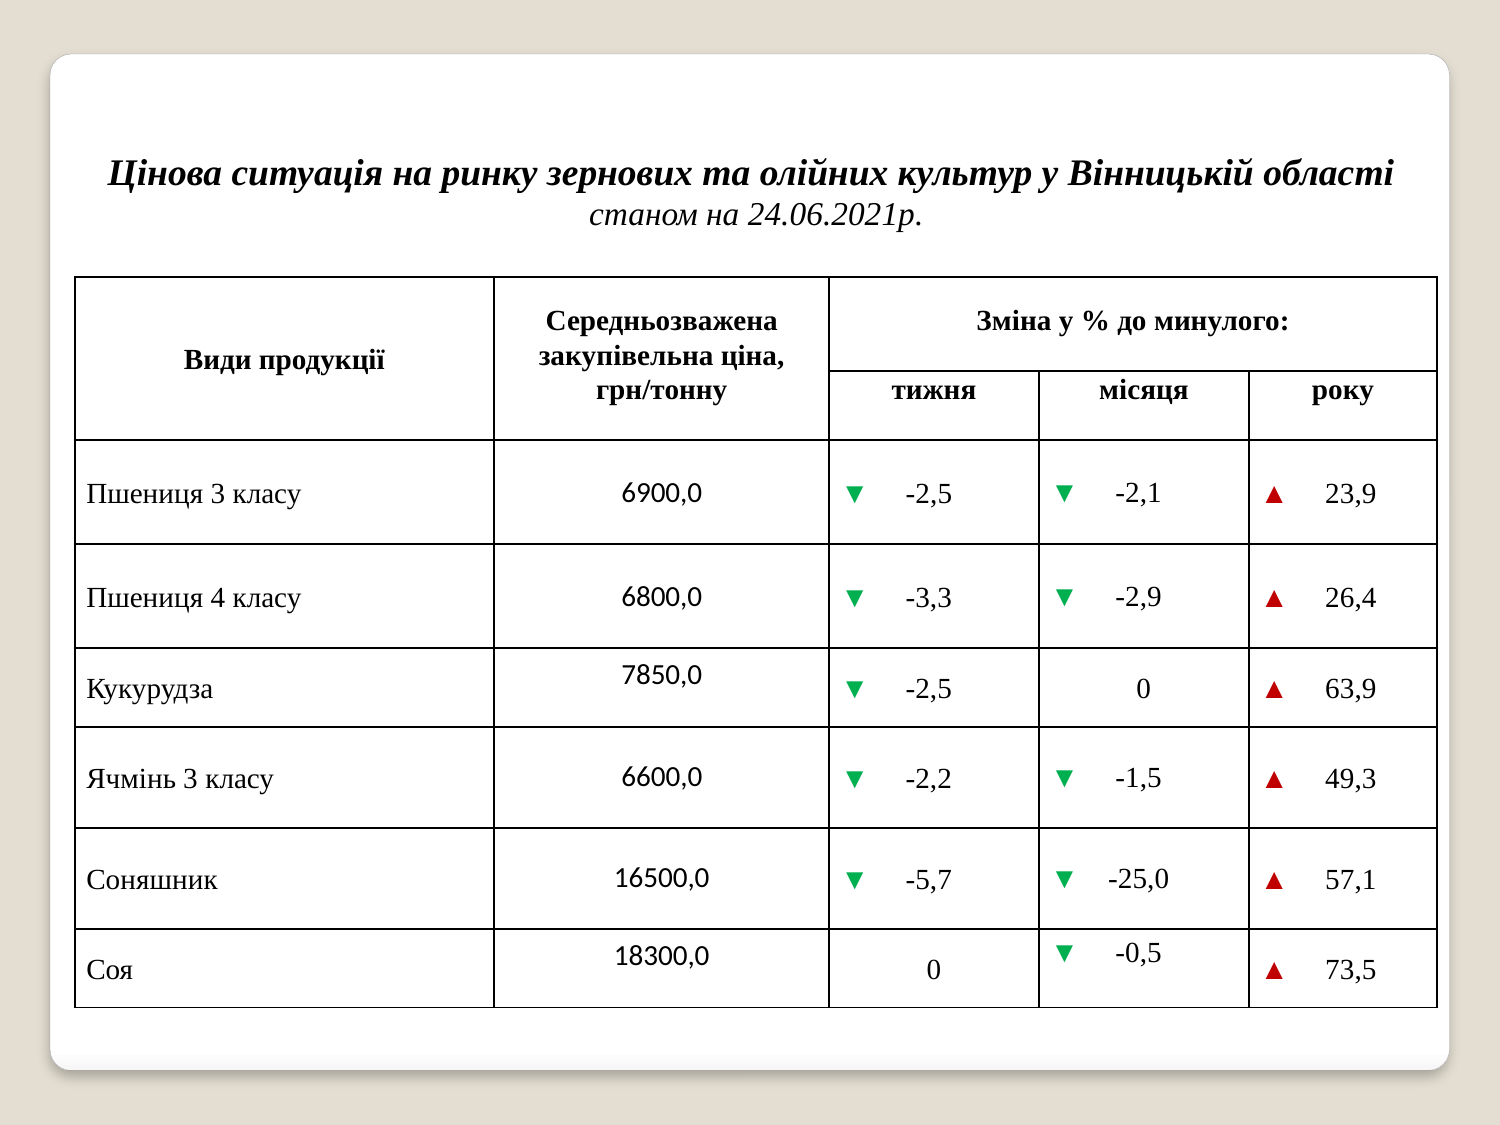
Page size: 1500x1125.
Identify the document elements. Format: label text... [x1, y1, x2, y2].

table_cell ▲ 23,9 [1250, 441, 1436, 543]
table_cell ▲ 49,3 [1250, 728, 1436, 827]
table_cell 6900,0 [495, 441, 828, 543]
table_cell тижня [830, 372, 1038, 439]
table_cell ▼ -5,7 [830, 829, 1038, 928]
table_cell 0 [1040, 649, 1248, 726]
table_cell 7850,0 [495, 649, 828, 726]
table_cell ▼ -25,0 [1040, 829, 1248, 928]
table_cell Соняшник [76, 829, 493, 928]
table_cell ▼ -3,3 [830, 545, 1038, 647]
table_cell ▼ -2,5 [830, 441, 1038, 543]
table_cell ▼ -2,5 [830, 649, 1038, 726]
table_cell Середньозважена закупівельна ціна, грн/тонну [495, 278, 828, 439]
table_cell Пшениця 4 класу [76, 545, 493, 647]
table_cell ▲ 57,1 [1250, 829, 1436, 928]
table_cell 0 [830, 930, 1038, 1007]
table_cell Кукурудза [76, 649, 493, 726]
table_cell 6800,0 [495, 545, 828, 647]
table_cell ▼ -2,9 [1040, 545, 1248, 647]
table_cell Ячмінь 3 класу [76, 728, 493, 827]
table_cell ▼ -1,5 [1040, 728, 1248, 827]
table_cell Соя [76, 930, 493, 1007]
table_cell Види продукції [76, 278, 493, 439]
table_cell 16500,0 [495, 829, 828, 928]
table_cell 6600,0 [495, 728, 828, 827]
table_cell ▼ -2,2 [830, 728, 1038, 827]
table_cell року [1250, 372, 1436, 439]
table_cell ▲ 26,4 [1250, 545, 1436, 647]
table_cell 18300,0 [495, 930, 828, 1007]
table_cell ▲ 73,5 [1250, 930, 1436, 1007]
table_cell місяця [1040, 372, 1248, 439]
table_cell ▼ -2,1 [1040, 441, 1248, 543]
table_cell ▲ 63,9 [1250, 649, 1436, 726]
table_cell Зміна у % до минулого: [830, 278, 1436, 370]
table_cell Пшениця 3 класу [76, 441, 493, 543]
table_cell ▼ -0,5 [1040, 930, 1248, 1007]
table_header Цінова ситуація на ринку зернових та олійних культур у Вінницькій області станом на 24.06.2021р. [75, 88, 1437, 276]
